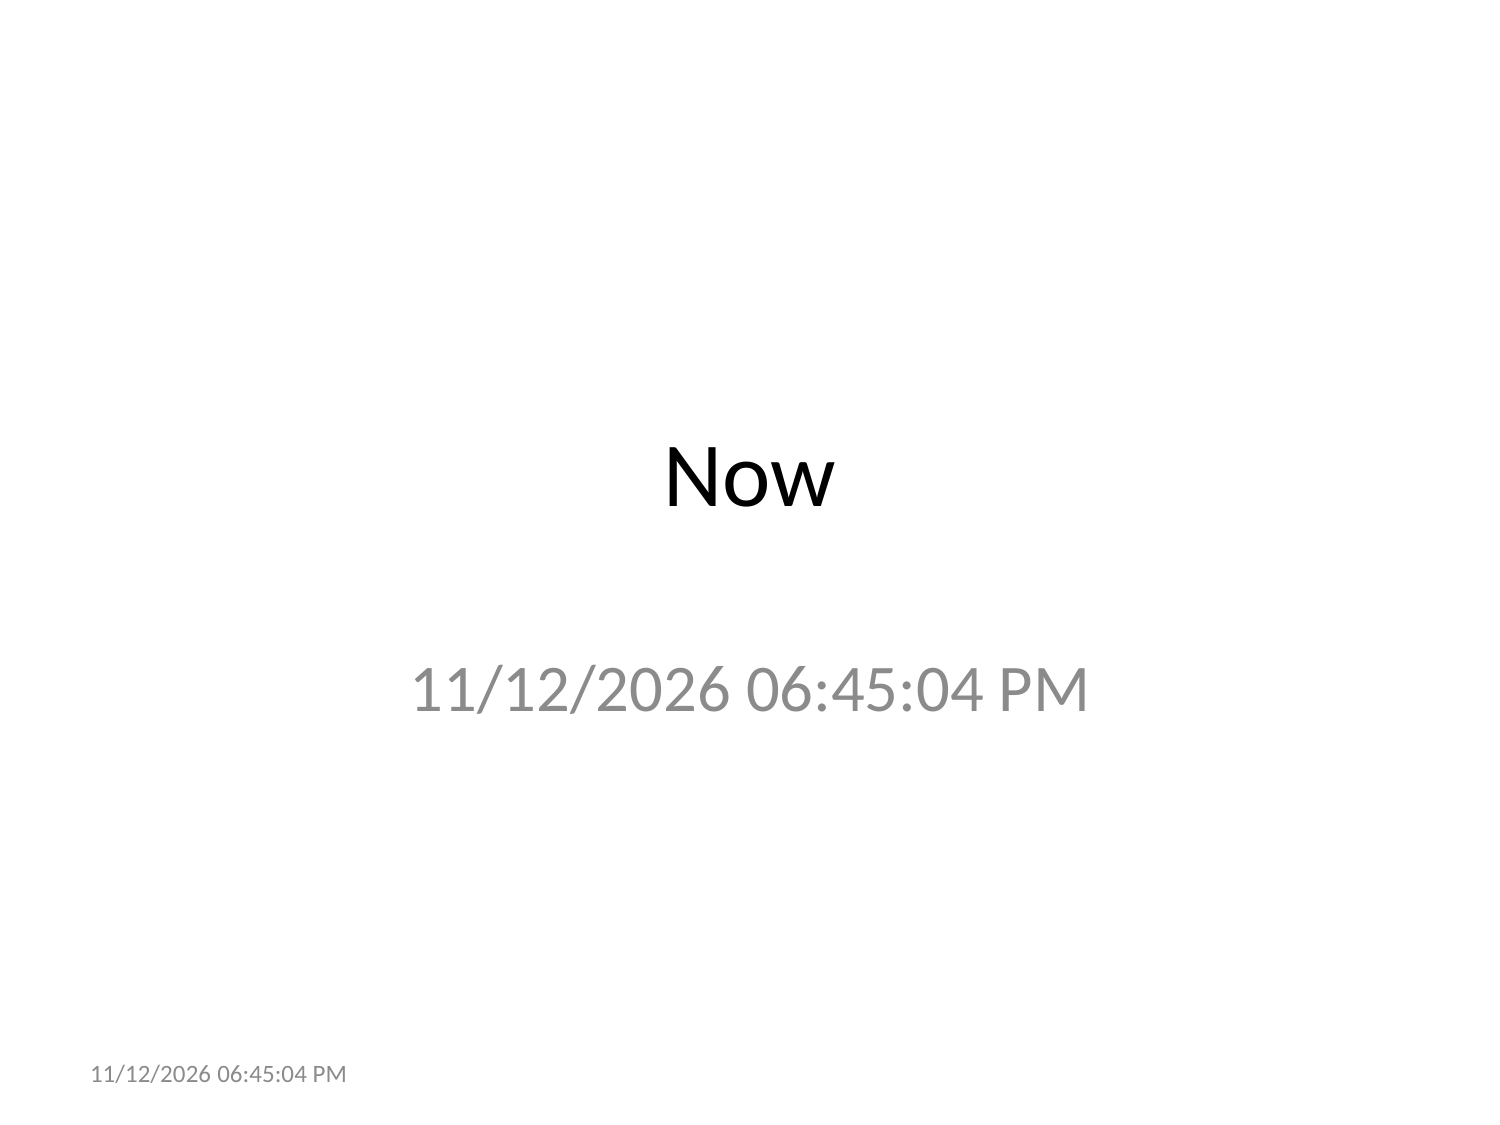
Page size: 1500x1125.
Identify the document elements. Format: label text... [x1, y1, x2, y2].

title Now [112, 349, 1388, 591]
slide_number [75, 1042, 425, 1103]
subtitle 2011-12-19 10:20:04 AM [225, 637, 1275, 925]
